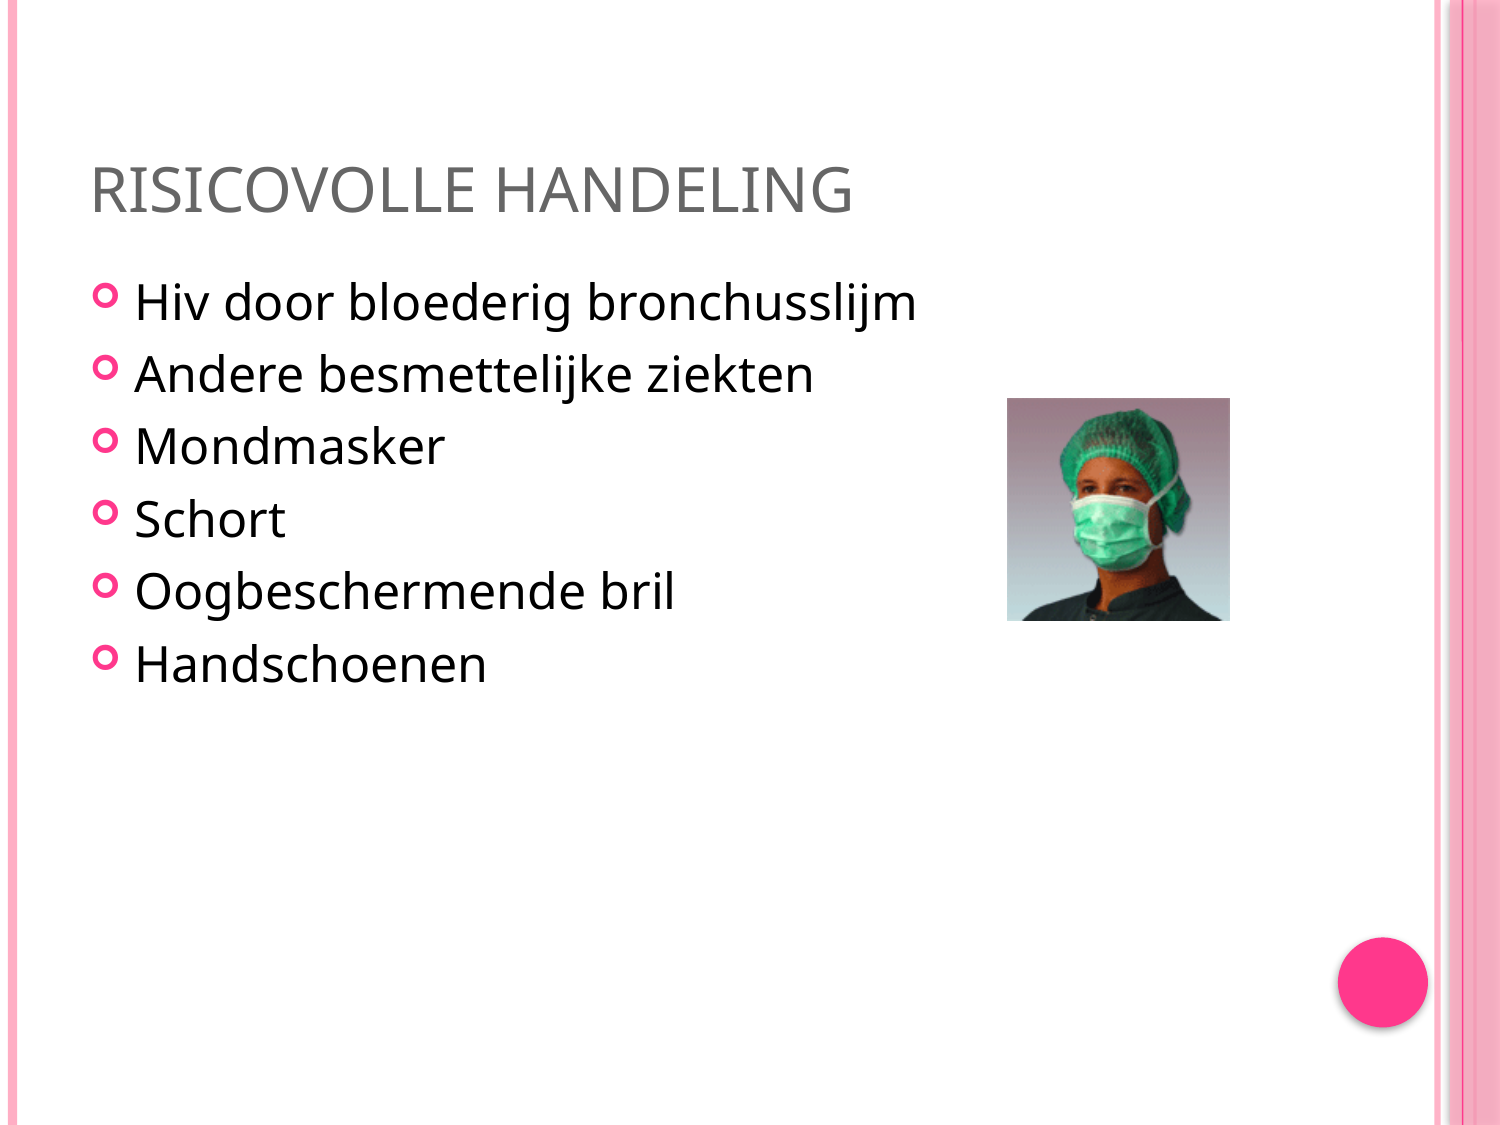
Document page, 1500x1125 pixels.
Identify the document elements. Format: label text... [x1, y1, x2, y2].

list Hiv door bloederig bronchusslijm Andere besmettelijke ziekten Mondmasker Schort Oogbeschermende bril Handschoenen [75, 262, 1300, 1062]
title Risicovolle handeling [75, 45, 1300, 233]
picture [1007, 397, 1231, 621]
